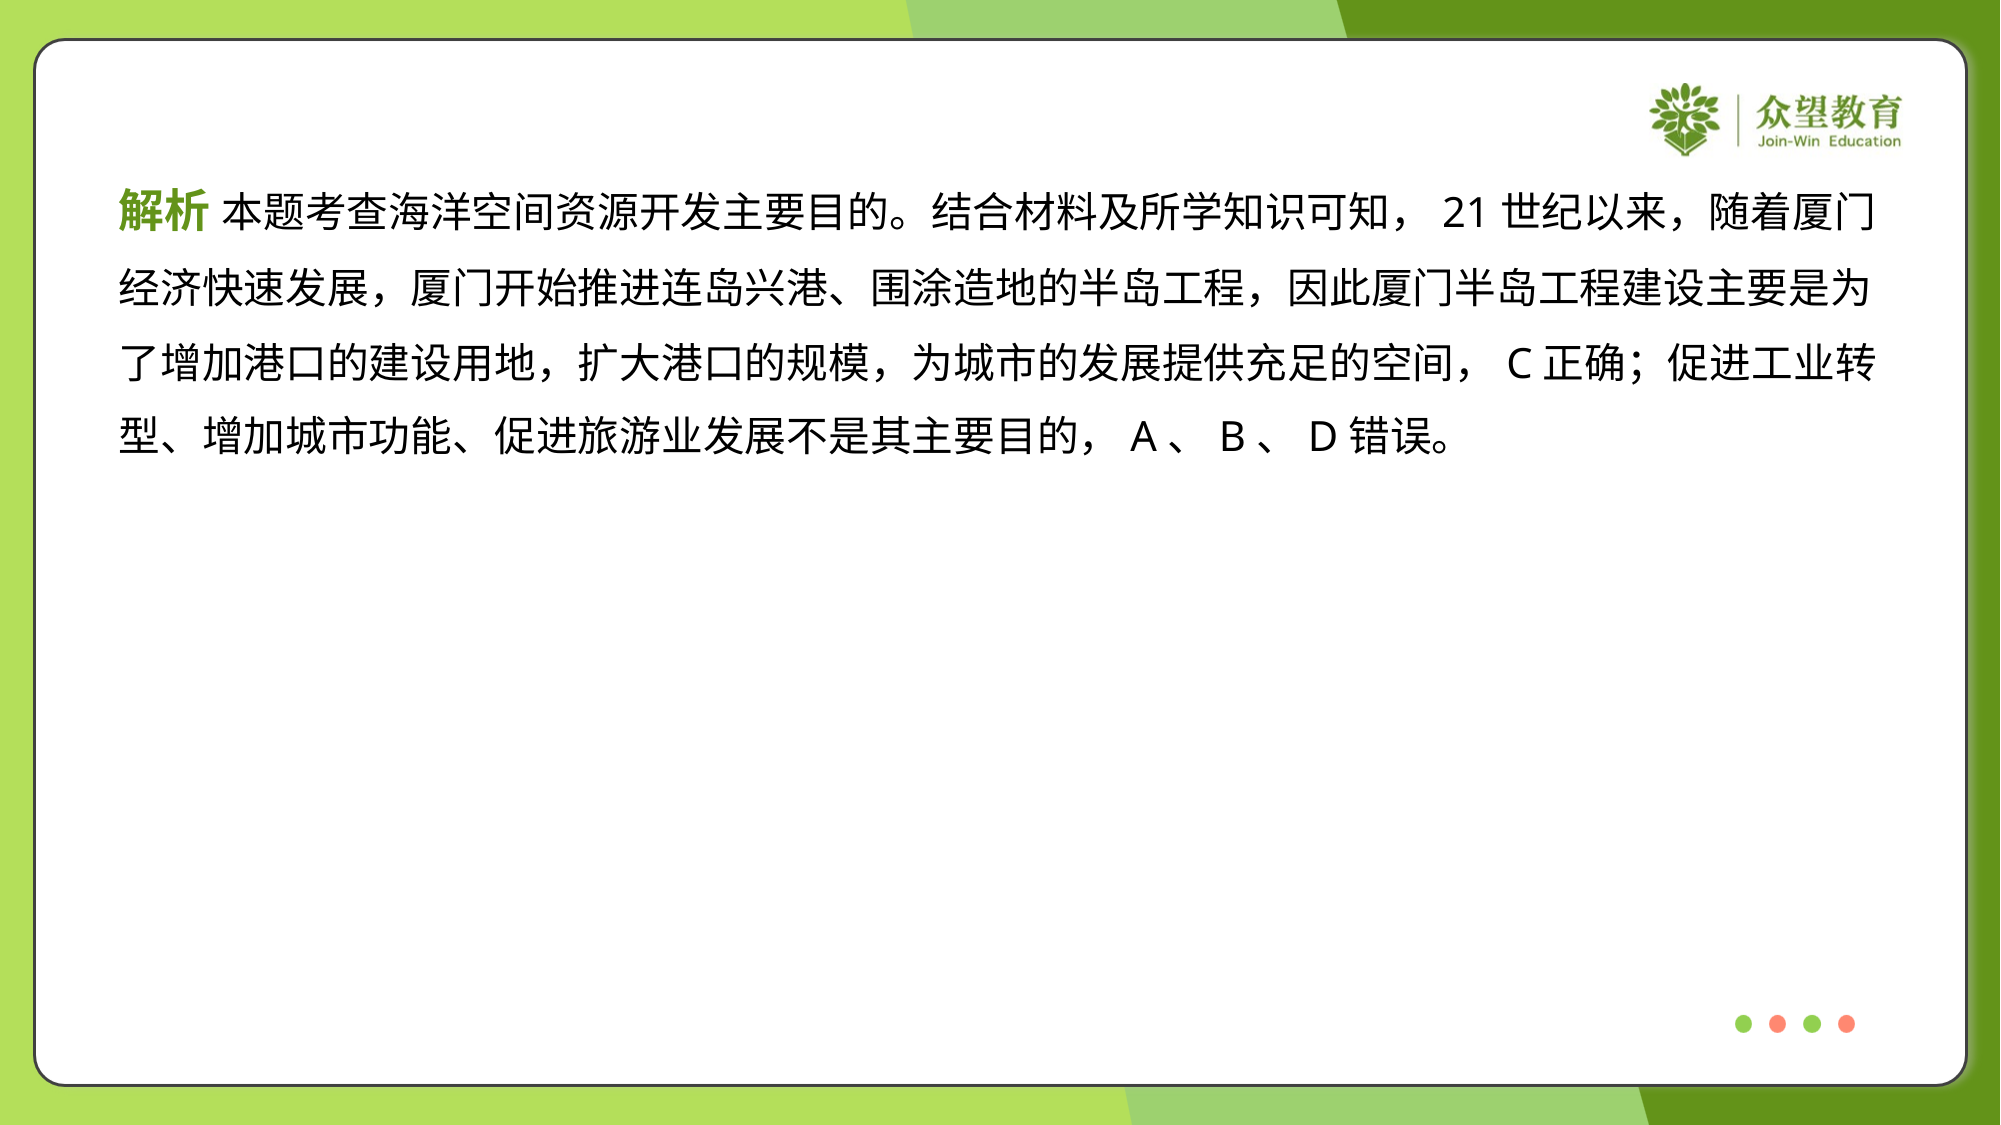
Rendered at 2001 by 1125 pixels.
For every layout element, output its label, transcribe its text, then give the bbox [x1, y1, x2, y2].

text_box 解析 本题考查海洋空间资源开发主要目的。结合材料及所学知识可知，21世纪以来，随着厦门 经济快速发展，厦门开始推进连岛兴港、围涂造地的半岛工程，因此厦门半岛工程建设主要是为 了增加港口的建设用地，扩大港口的规模，为城市的发展提供充足的空间，C正确；促进工业转 型、增加城市功能、促进旅游业发展不是其主要目的，A、B、D错误。 [118, 159, 1883, 452]
picture [0, 0, 2000, 1125]
